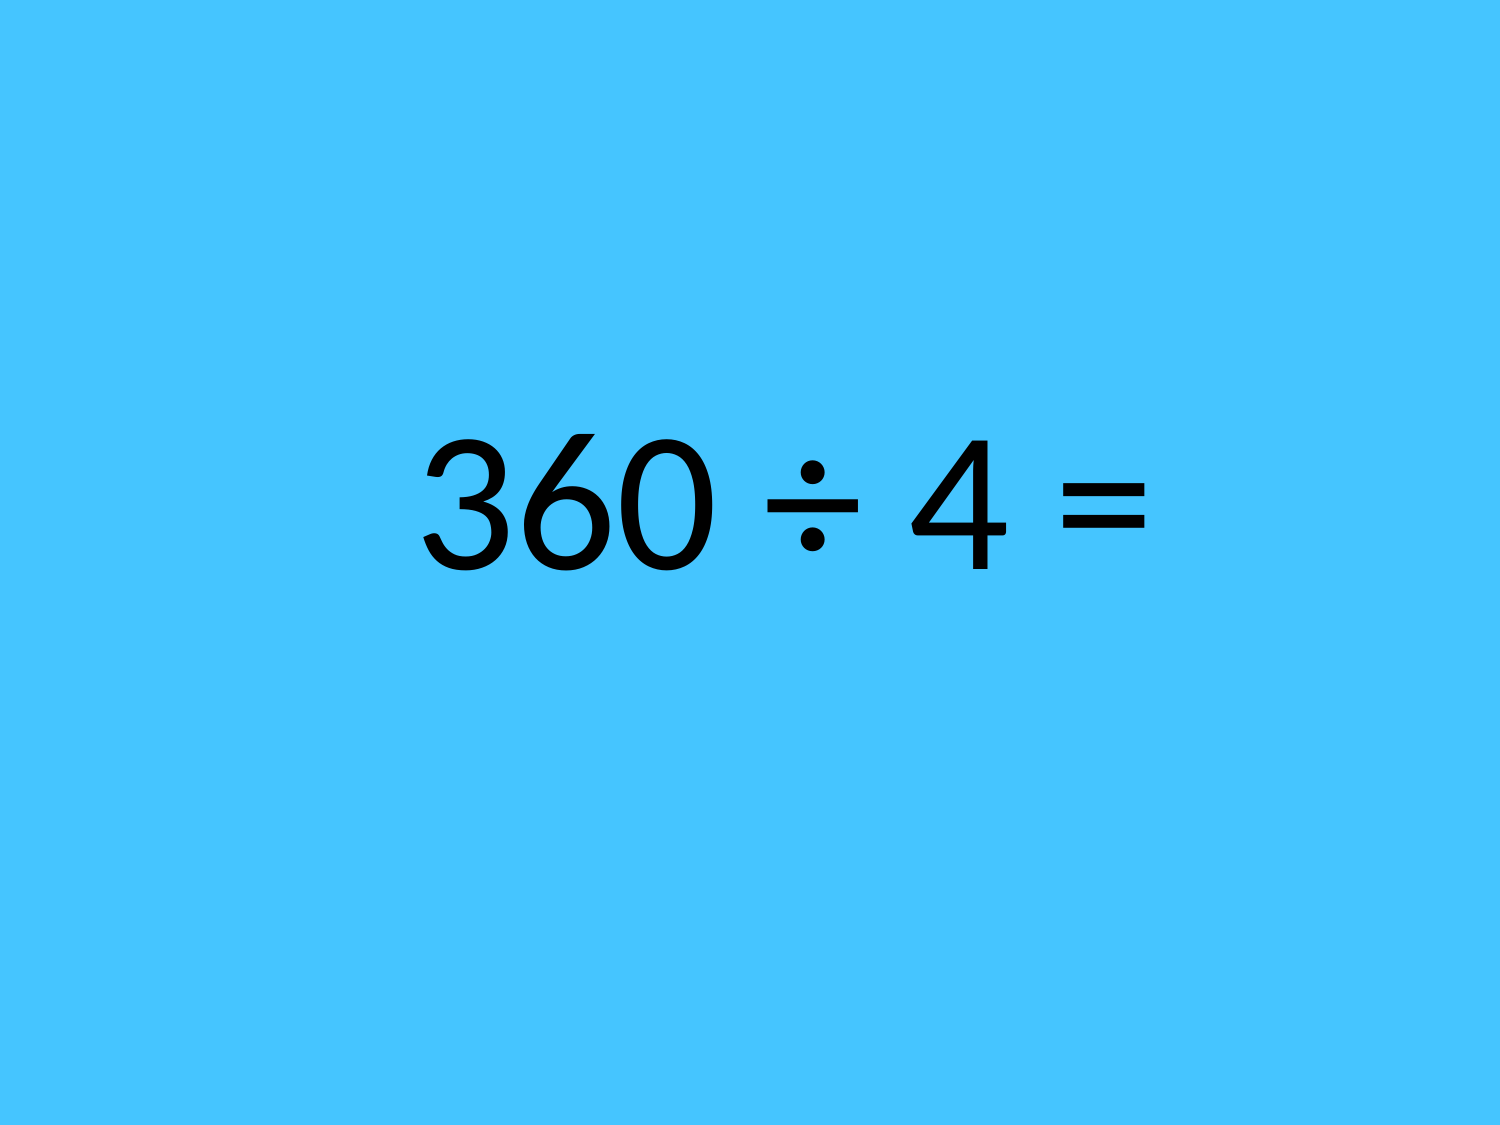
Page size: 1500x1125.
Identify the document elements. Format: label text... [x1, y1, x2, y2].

text_box 360 ÷ 4 = [399, 362, 1213, 618]
